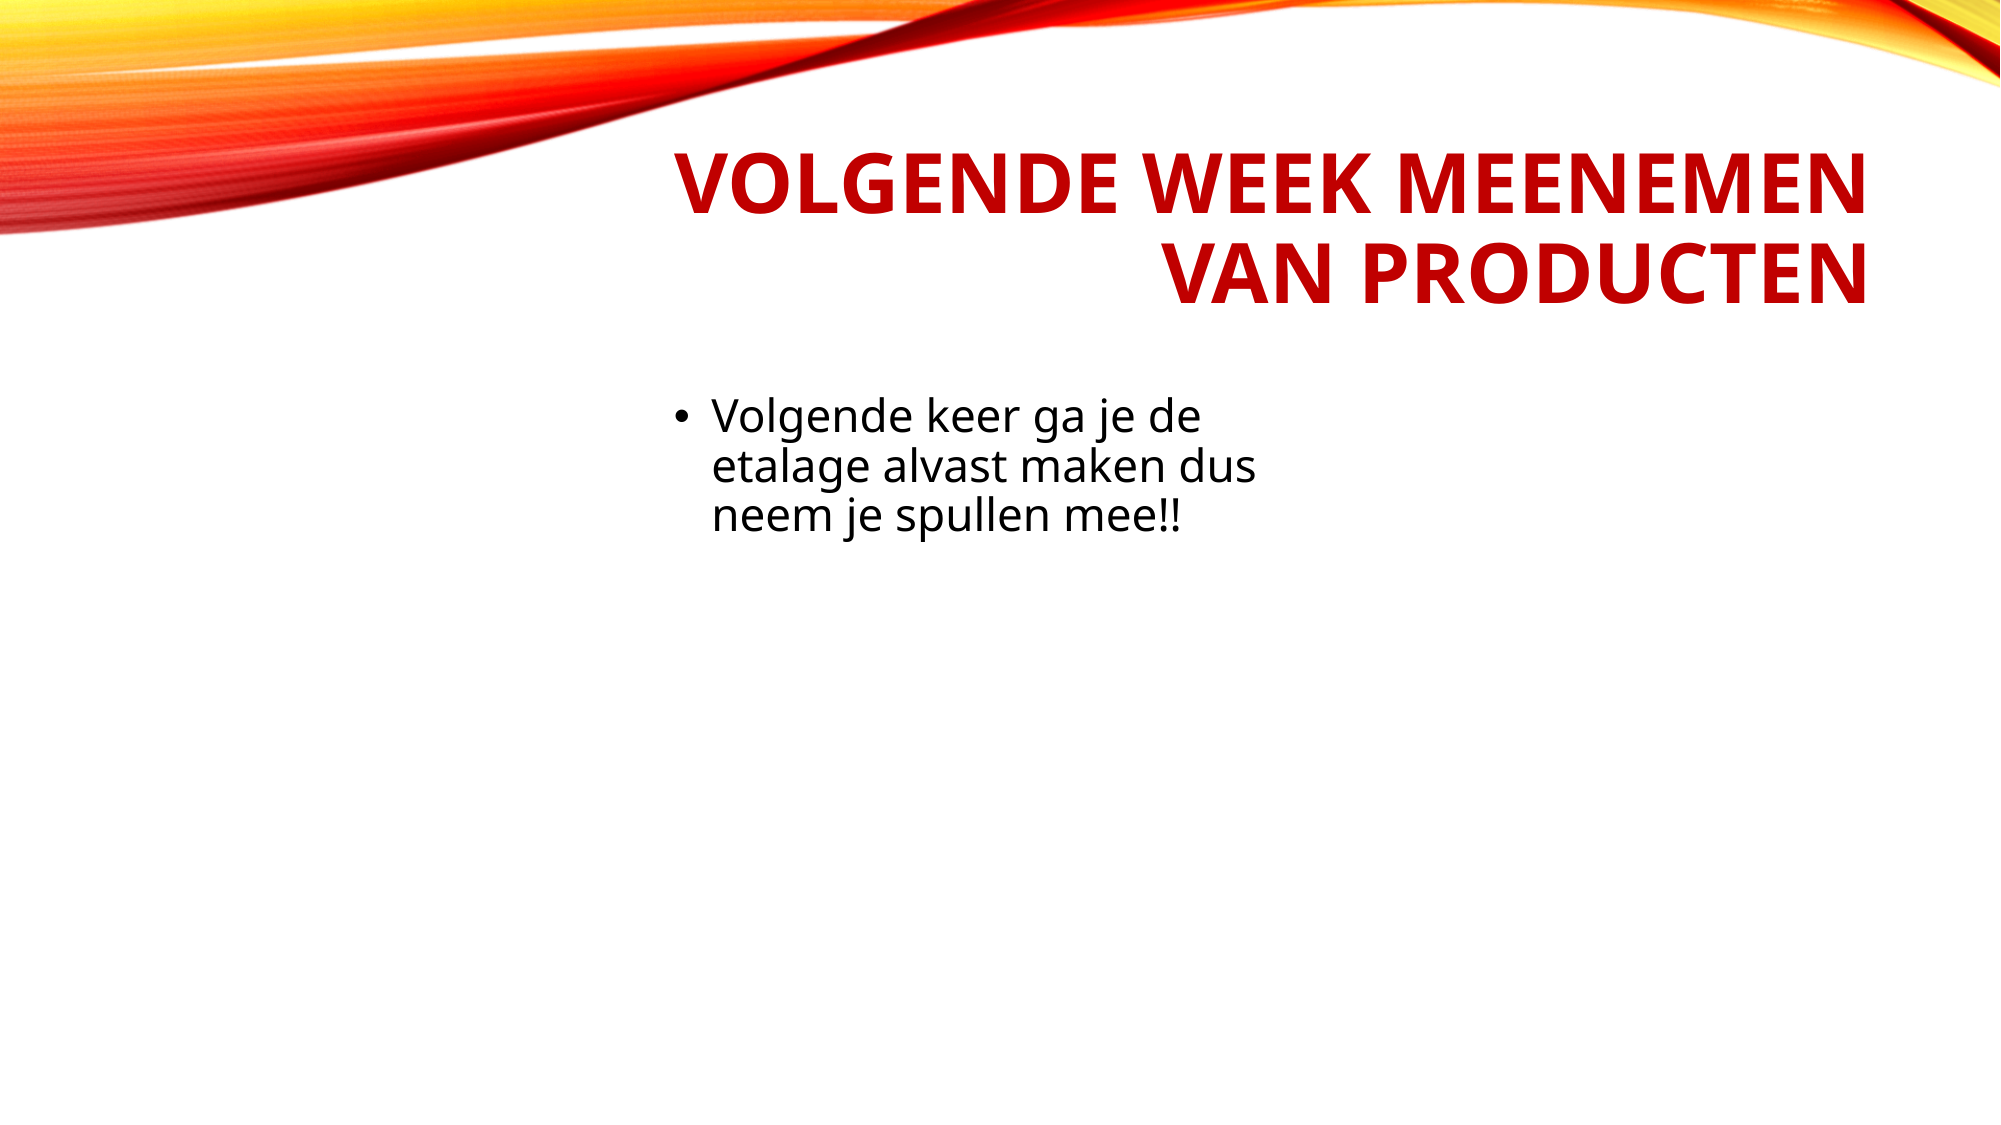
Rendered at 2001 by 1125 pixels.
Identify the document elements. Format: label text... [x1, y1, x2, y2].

list Volgende keer ga je de etalage alvast maken dus neem je spullen mee!! [658, 385, 1333, 1046]
picture [0, 0, 2000, 237]
title Volgende week meenemen van producten [474, 125, 1888, 338]
